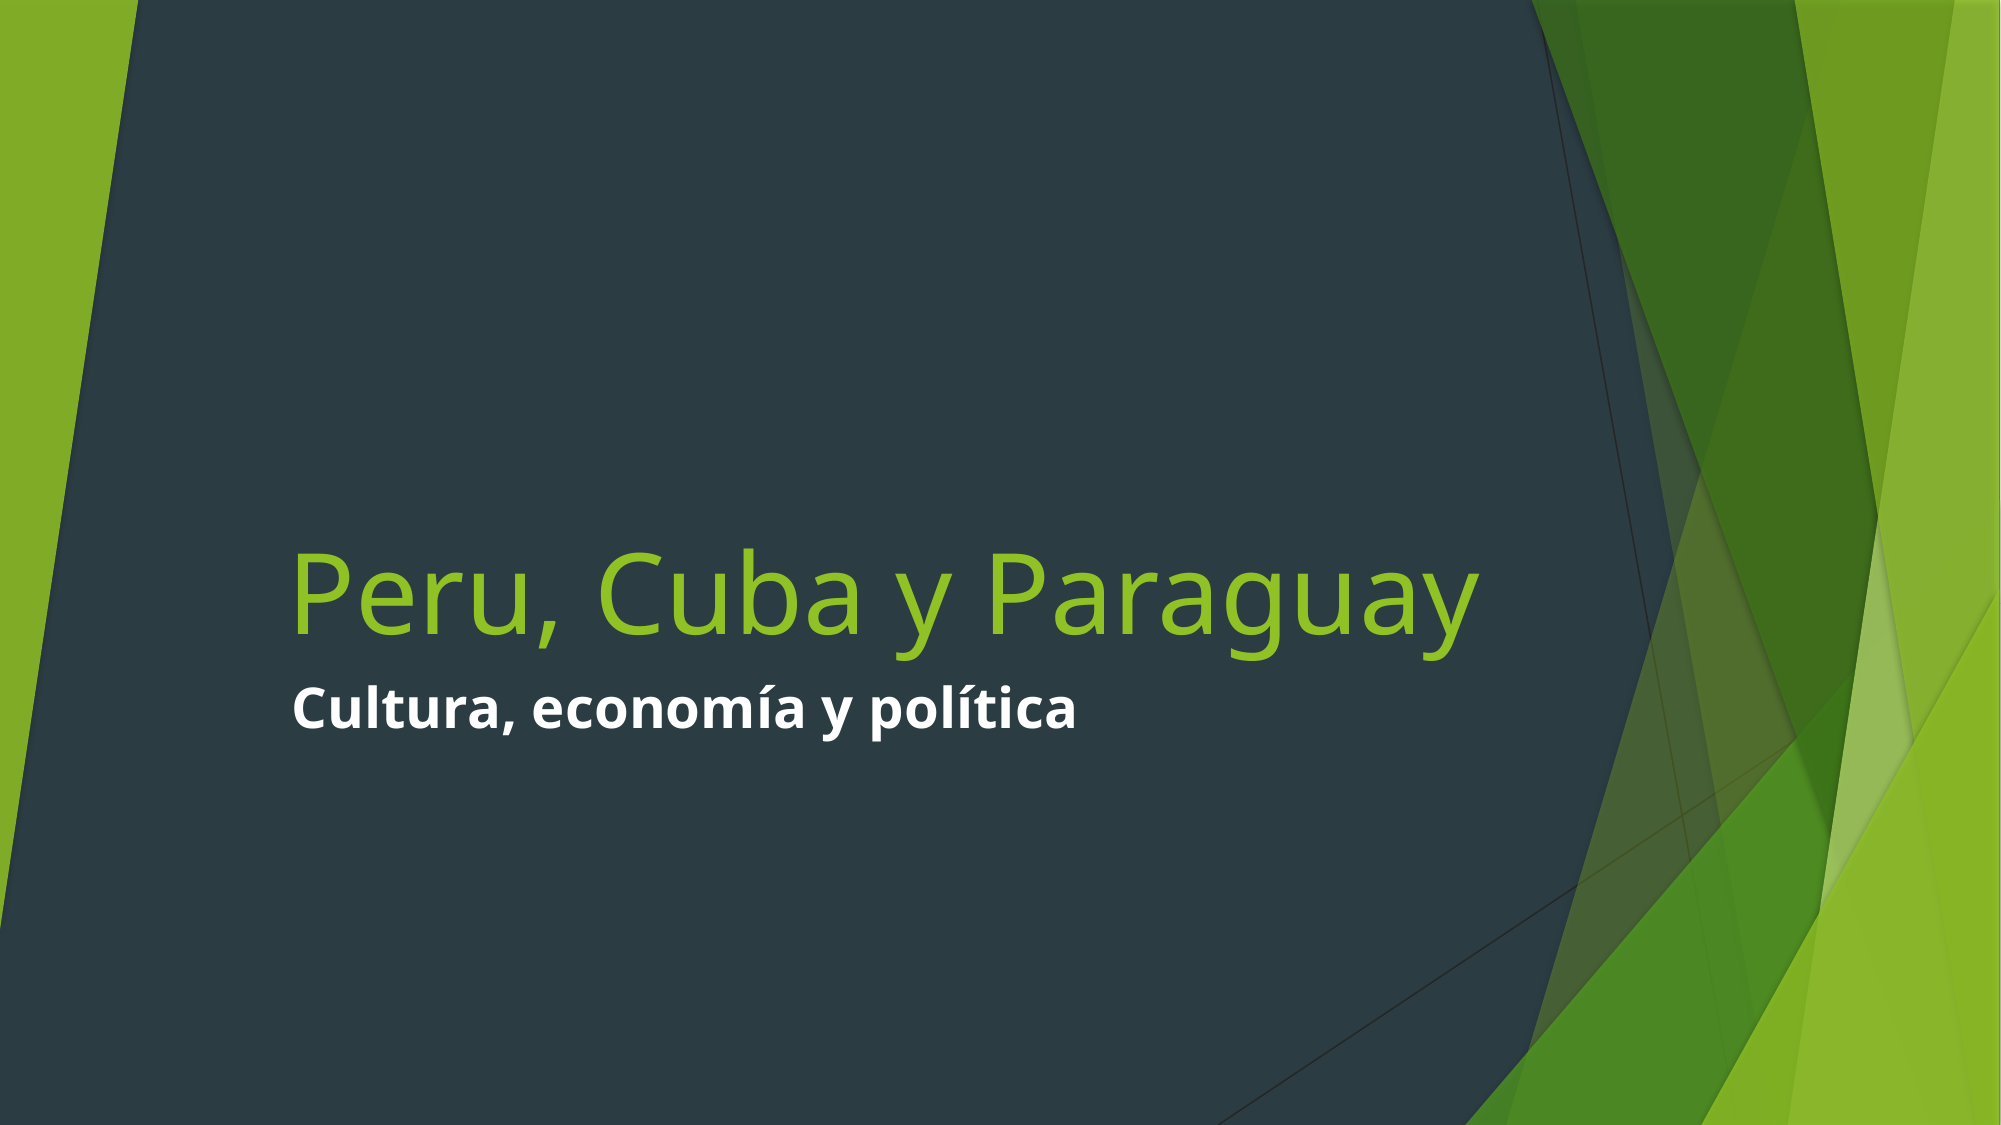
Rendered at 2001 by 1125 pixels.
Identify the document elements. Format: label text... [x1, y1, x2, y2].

subtitle Cultura, economía y política [247, 664, 1522, 845]
title Peru, Cuba y Paraguay [247, 394, 1522, 664]
